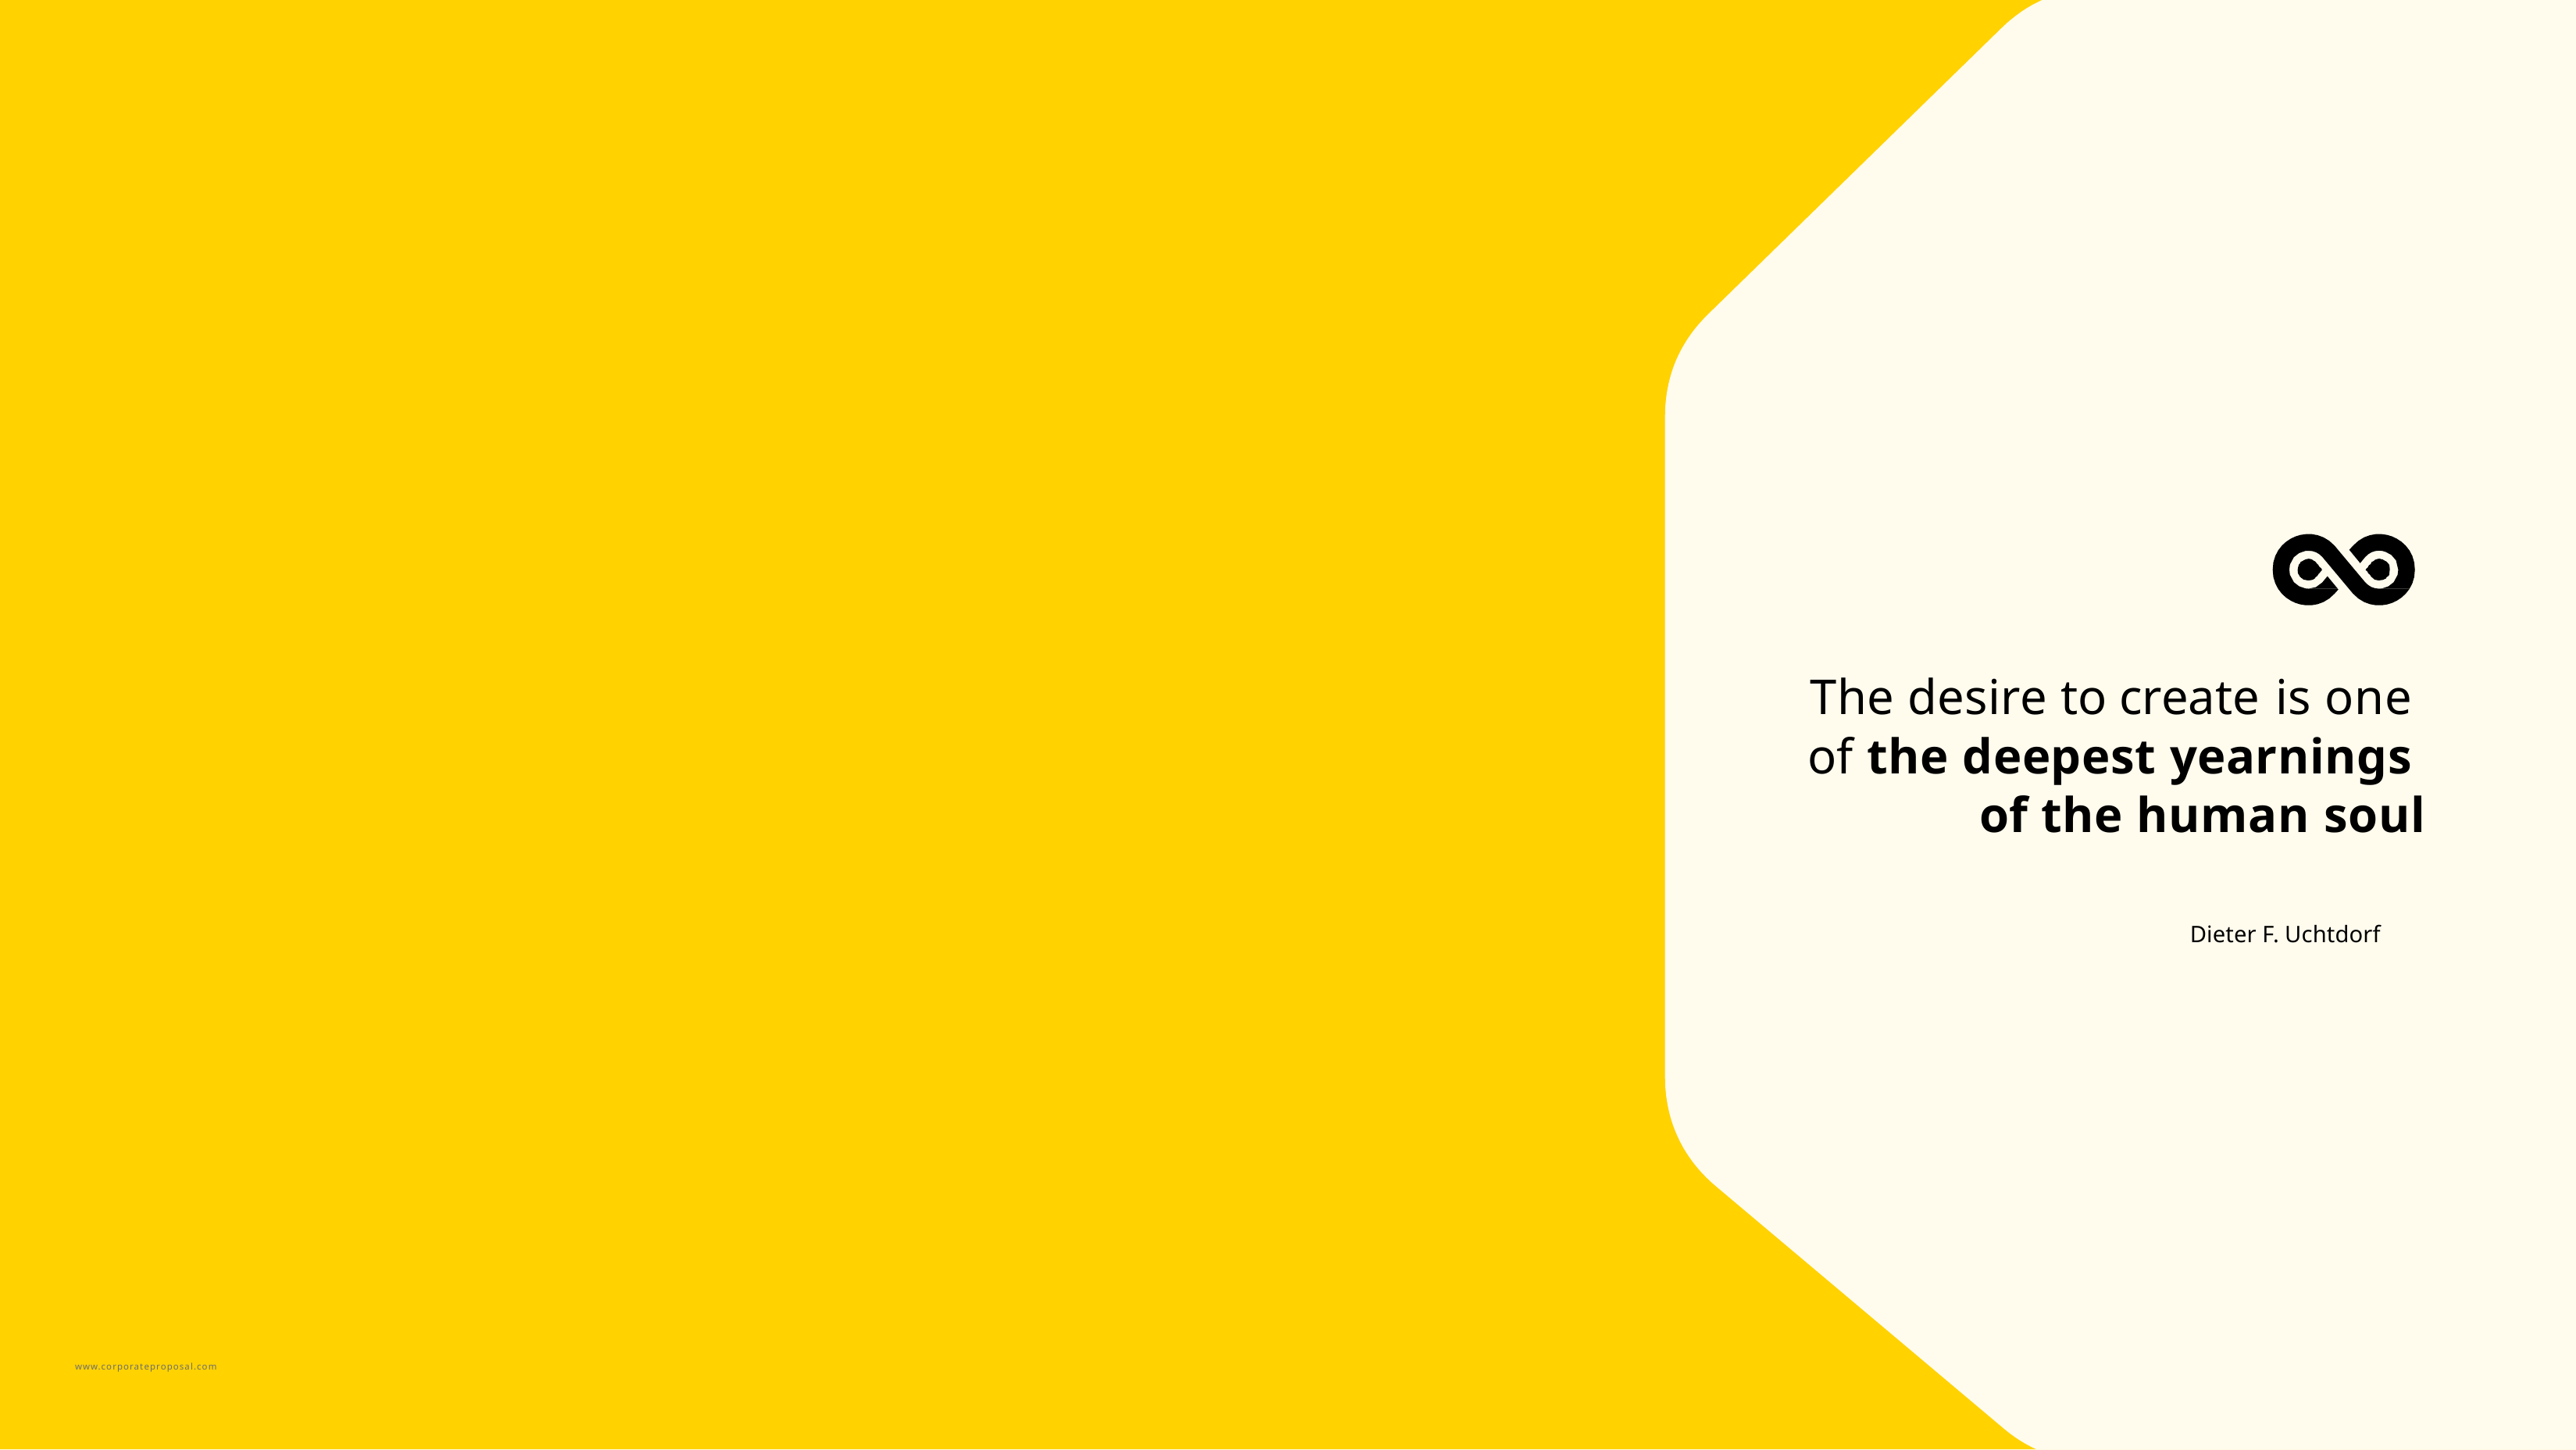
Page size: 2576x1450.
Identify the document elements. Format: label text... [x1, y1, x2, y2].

text_box [0, 0, 2040, 1450]
text_box www.corporateproposal.com [73, 1359, 230, 1372]
title The desire to create is one of the deepest yearnings of the human soul [1782, 665, 2427, 908]
text_box [2272, 534, 2415, 605]
text_box Dieter F. Uchtdorf [2188, 918, 2399, 948]
text_box [2365, 559, 2390, 580]
text_box [2297, 559, 2322, 580]
text_box [1664, 0, 2576, 1450]
